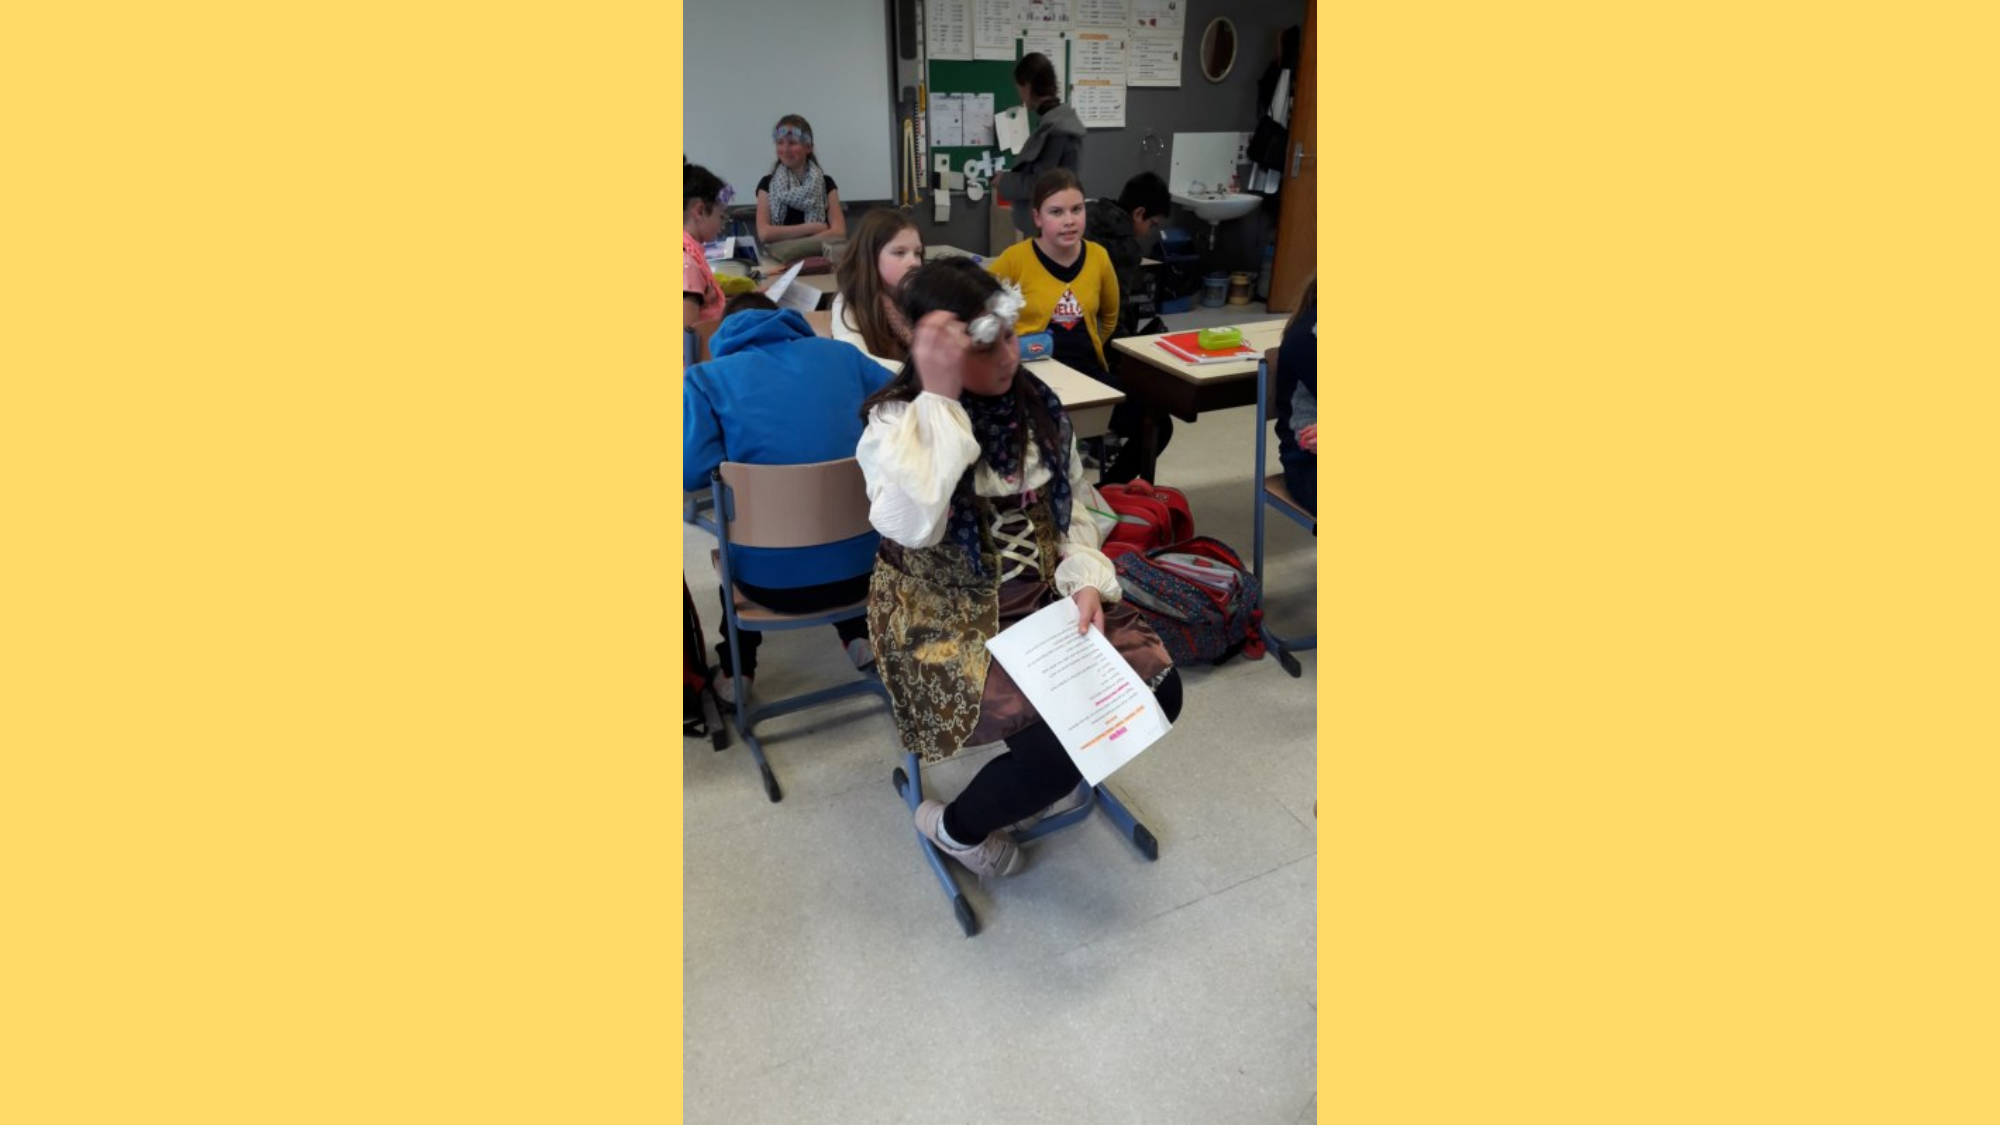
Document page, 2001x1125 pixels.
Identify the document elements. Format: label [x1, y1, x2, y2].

picture [683, 0, 1317, 1125]
